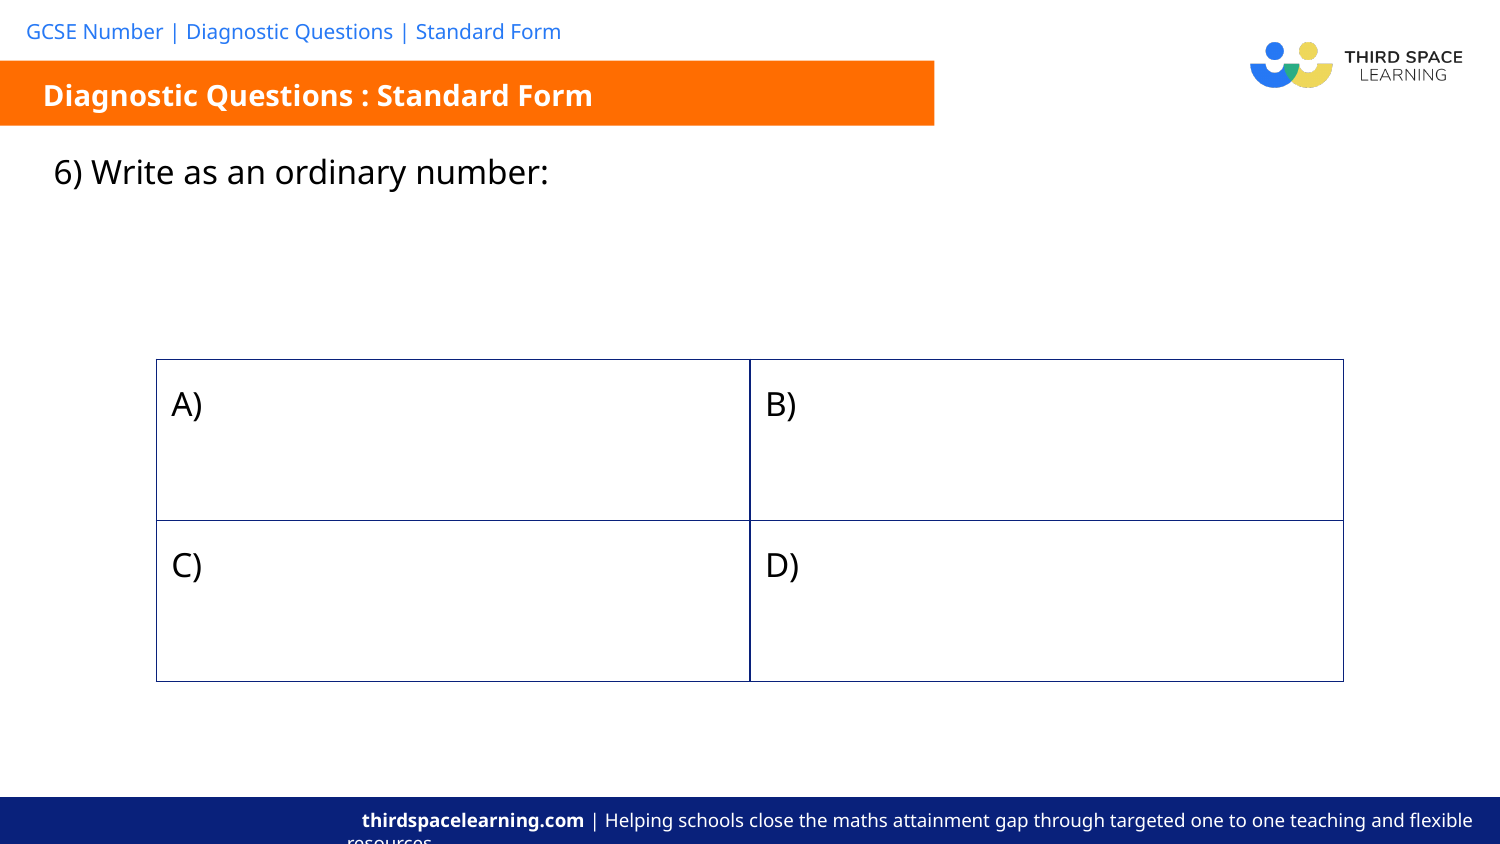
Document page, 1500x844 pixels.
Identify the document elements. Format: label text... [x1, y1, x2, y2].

text_box Diagnostic Questions : Standard Form [27, 61, 778, 127]
picture [1250, 33, 1465, 99]
